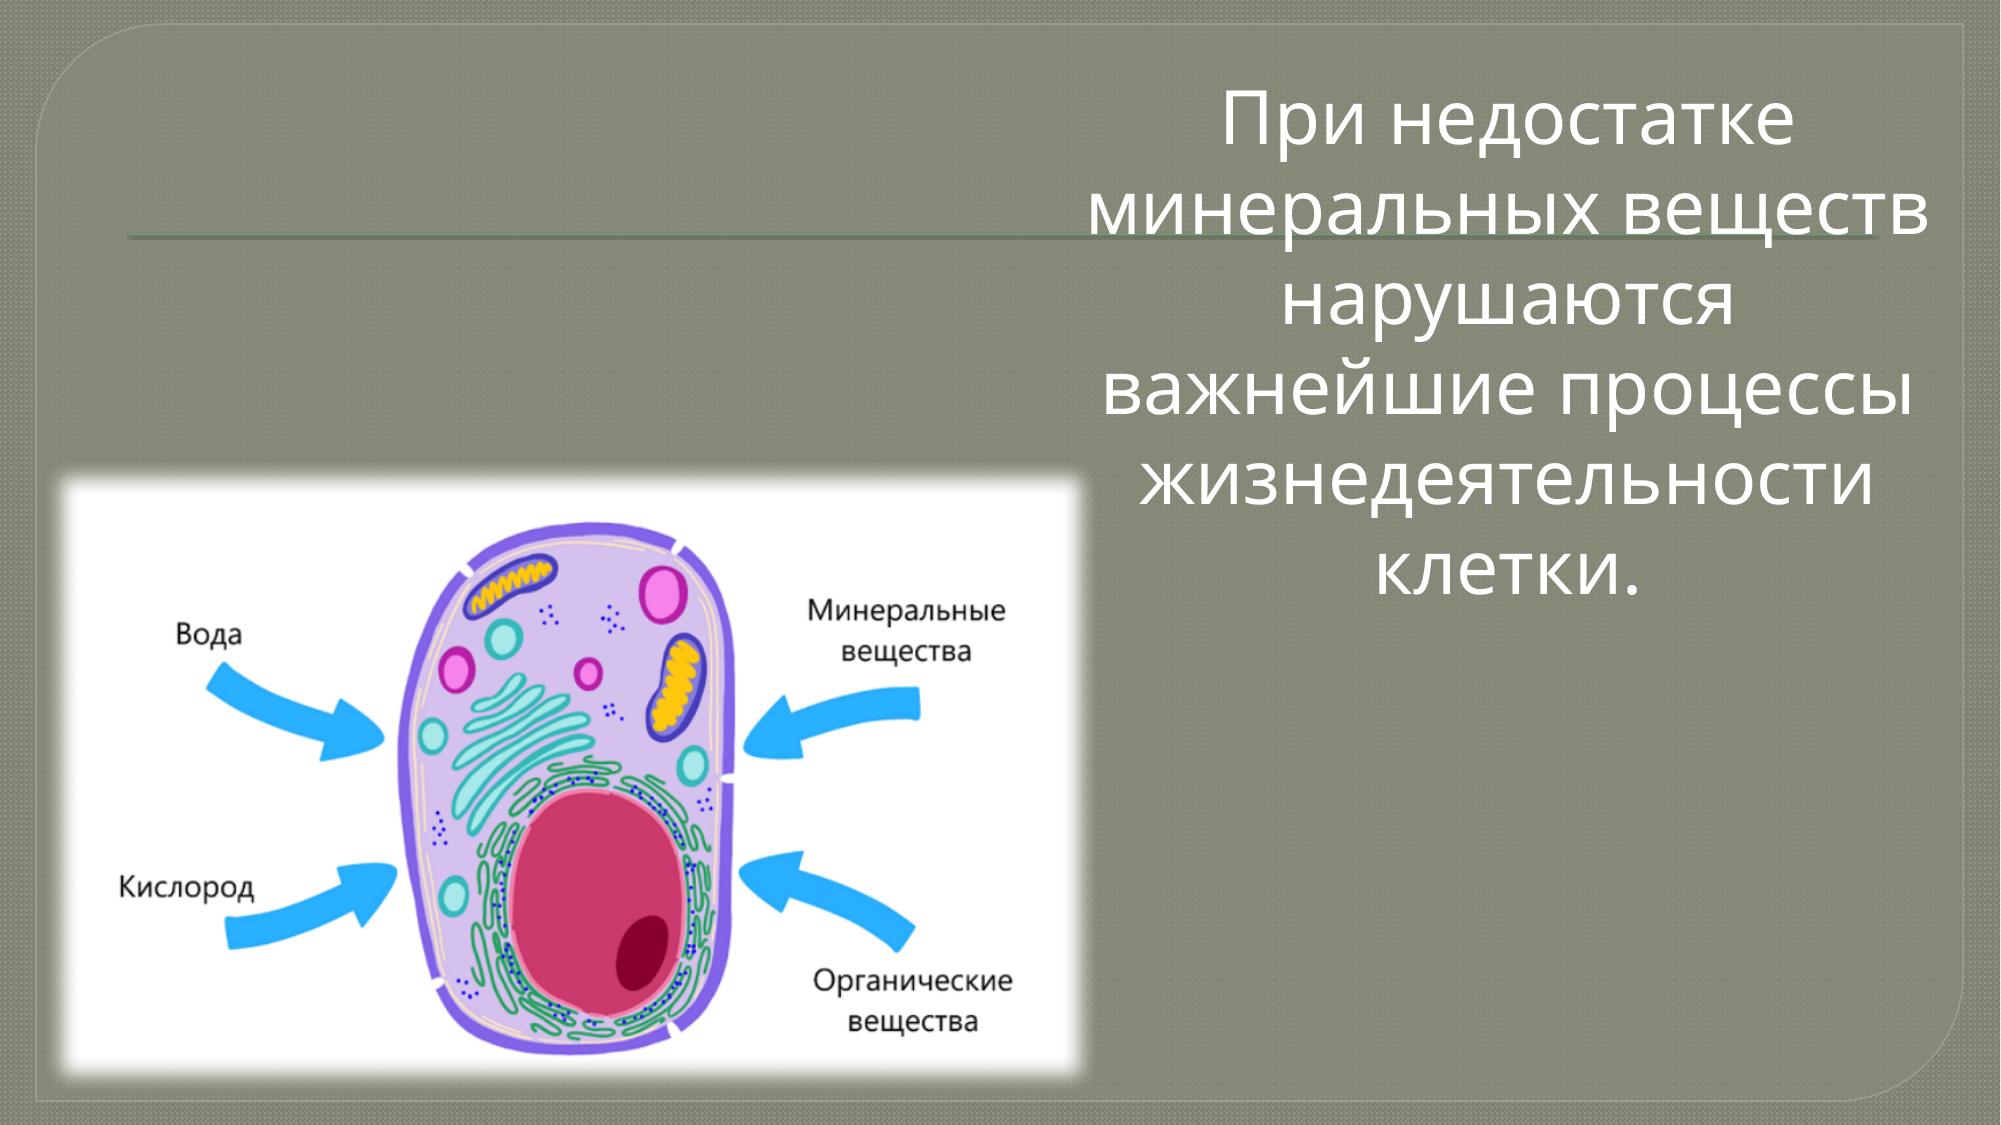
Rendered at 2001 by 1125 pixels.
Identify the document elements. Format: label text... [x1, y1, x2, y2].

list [42, 457, 1100, 1095]
list При недостатке минеральных веществ нарушаются важнейшие процессы жизнедеятельности клетки. [1059, 62, 1958, 966]
